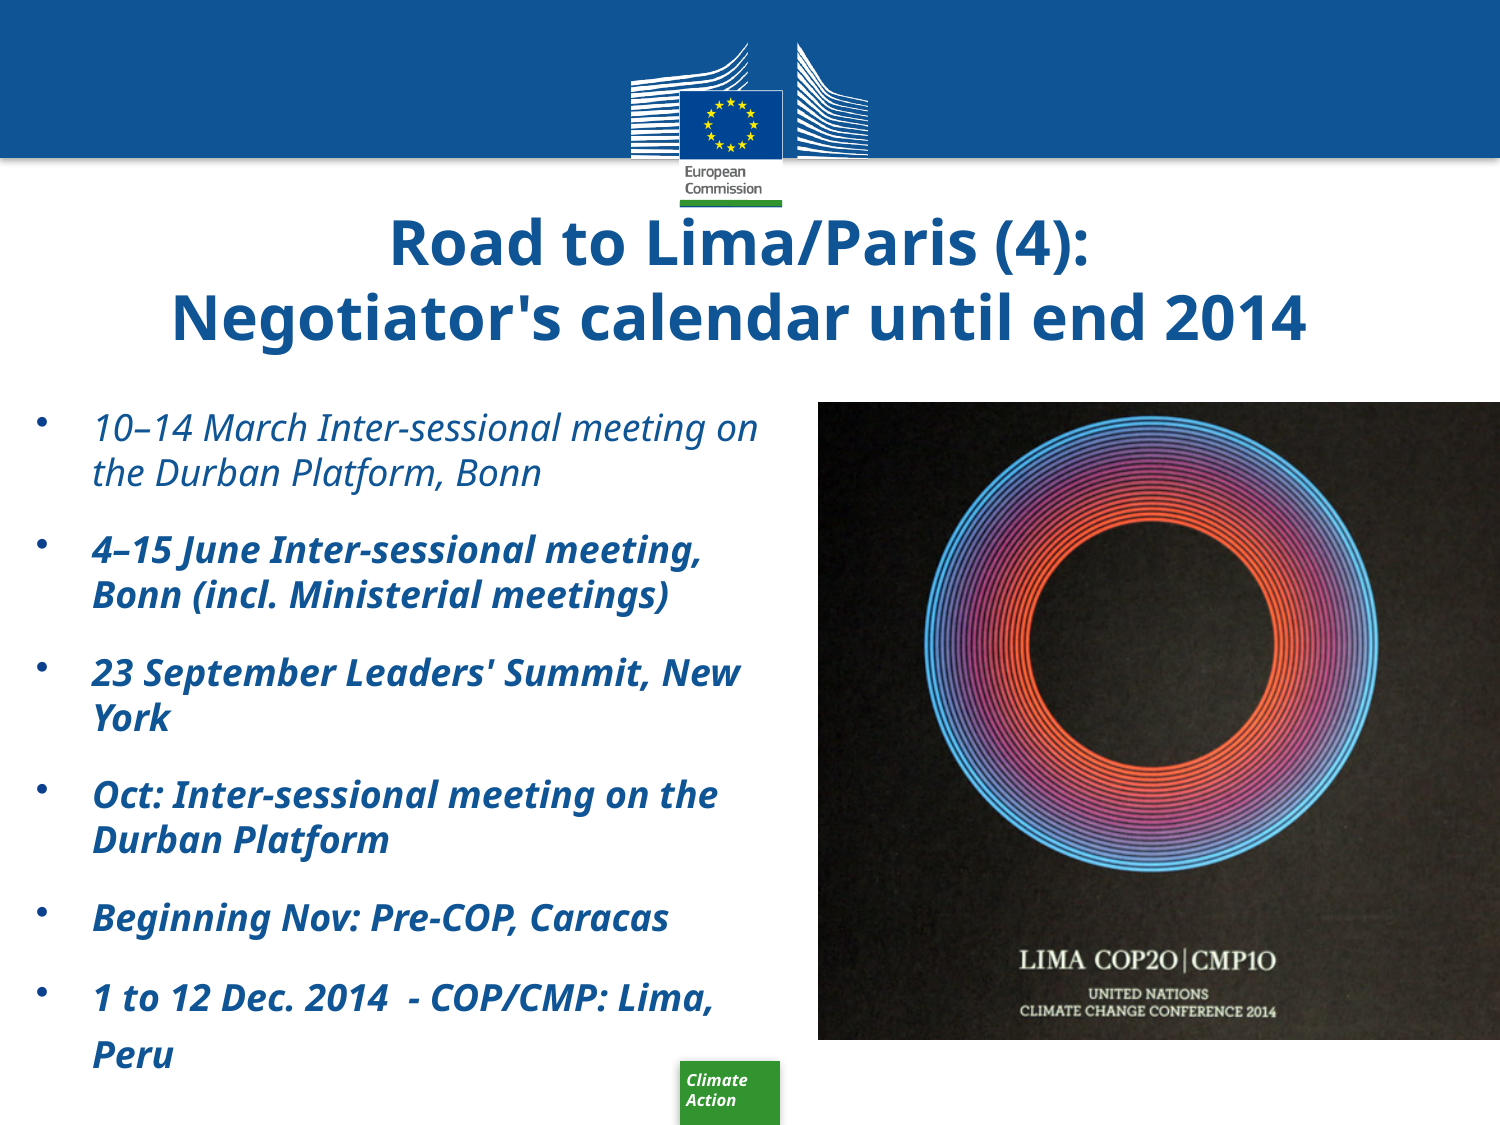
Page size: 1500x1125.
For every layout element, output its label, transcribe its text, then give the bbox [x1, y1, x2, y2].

picture [818, 401, 1500, 1040]
picture [631, 42, 868, 200]
list 10–14 March Inter-sessional meeting on the Durban Platform, Bonn 4–15 June Inter-sessional meeting, Bonn (incl. Ministerial meetings) 23 September Leaders' Summit, New York Oct: Inter-sessional meeting on the Durban Platform Beginning Nov: Pre-COP, Caracas 1 to 12 Dec. 2014 - COP/CMP: Lima, Peru [20, 396, 819, 976]
title Road to Lima/Paris (4): Negotiator's calendar until end 2014 [64, 200, 1416, 355]
